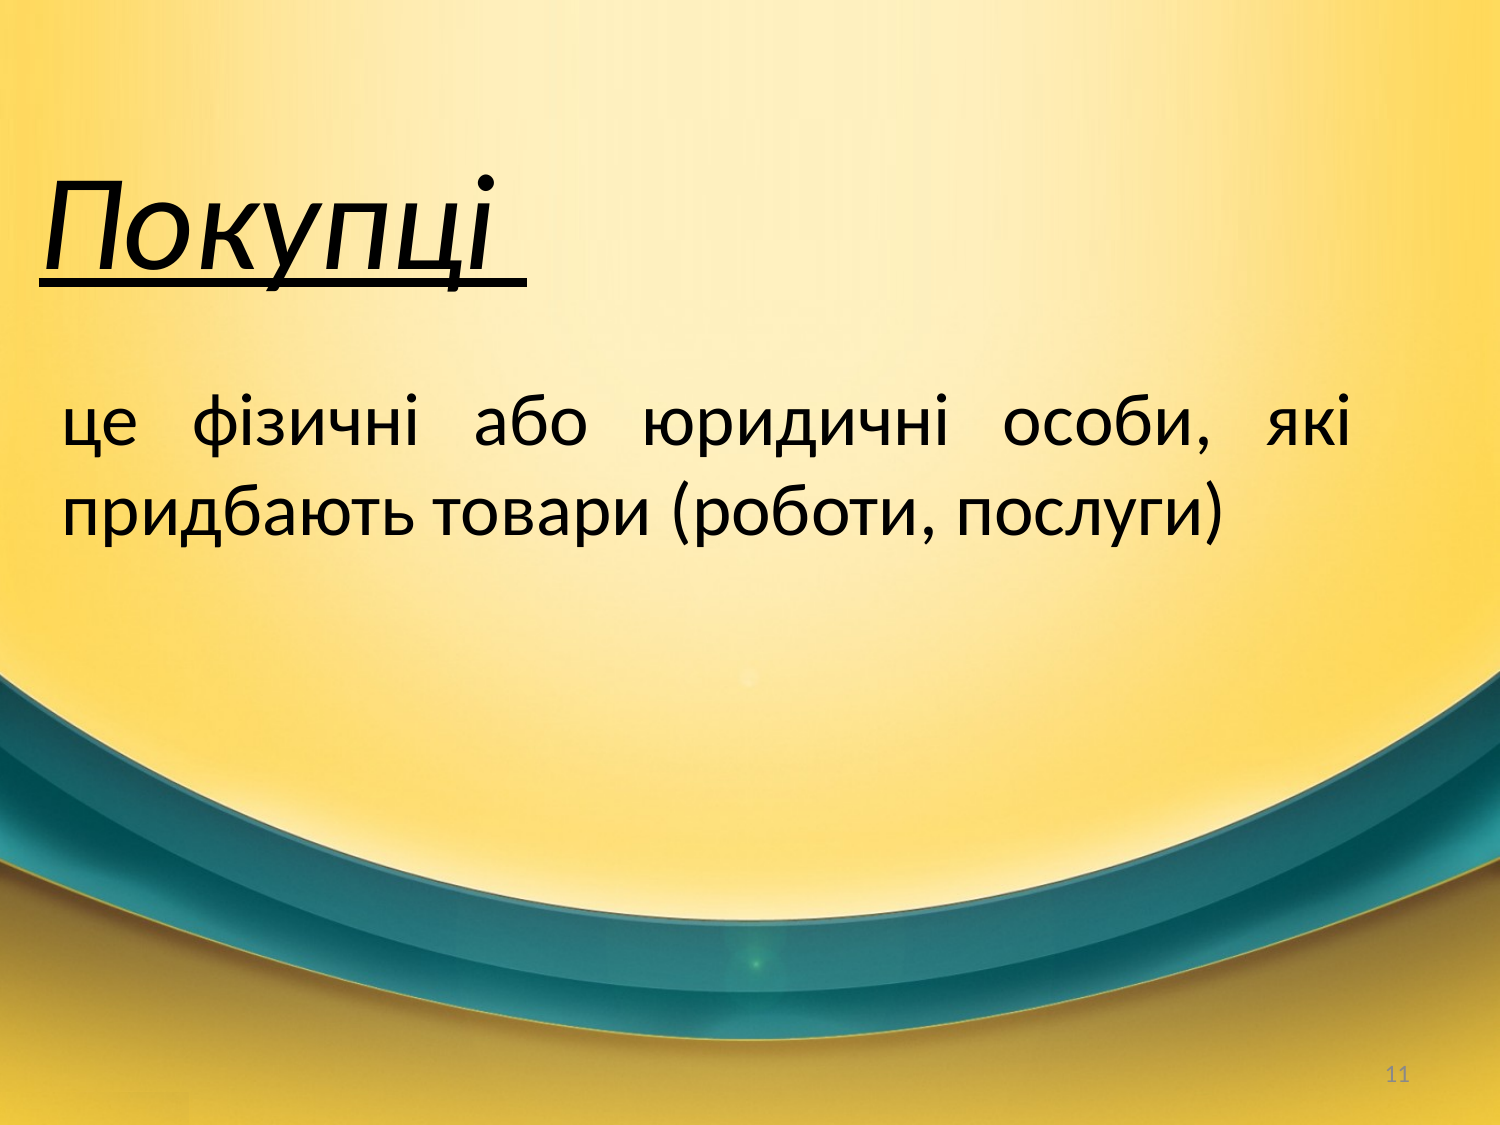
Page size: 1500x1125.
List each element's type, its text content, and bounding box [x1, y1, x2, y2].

subtitle це фізичні або юридичні особи, які придбають товари (роботи, послуги) [46, 363, 1370, 651]
title Покупці [23, 93, 1299, 335]
picture [0, 0, 1500, 1125]
slide_number 11 [1074, 1042, 1425, 1103]
